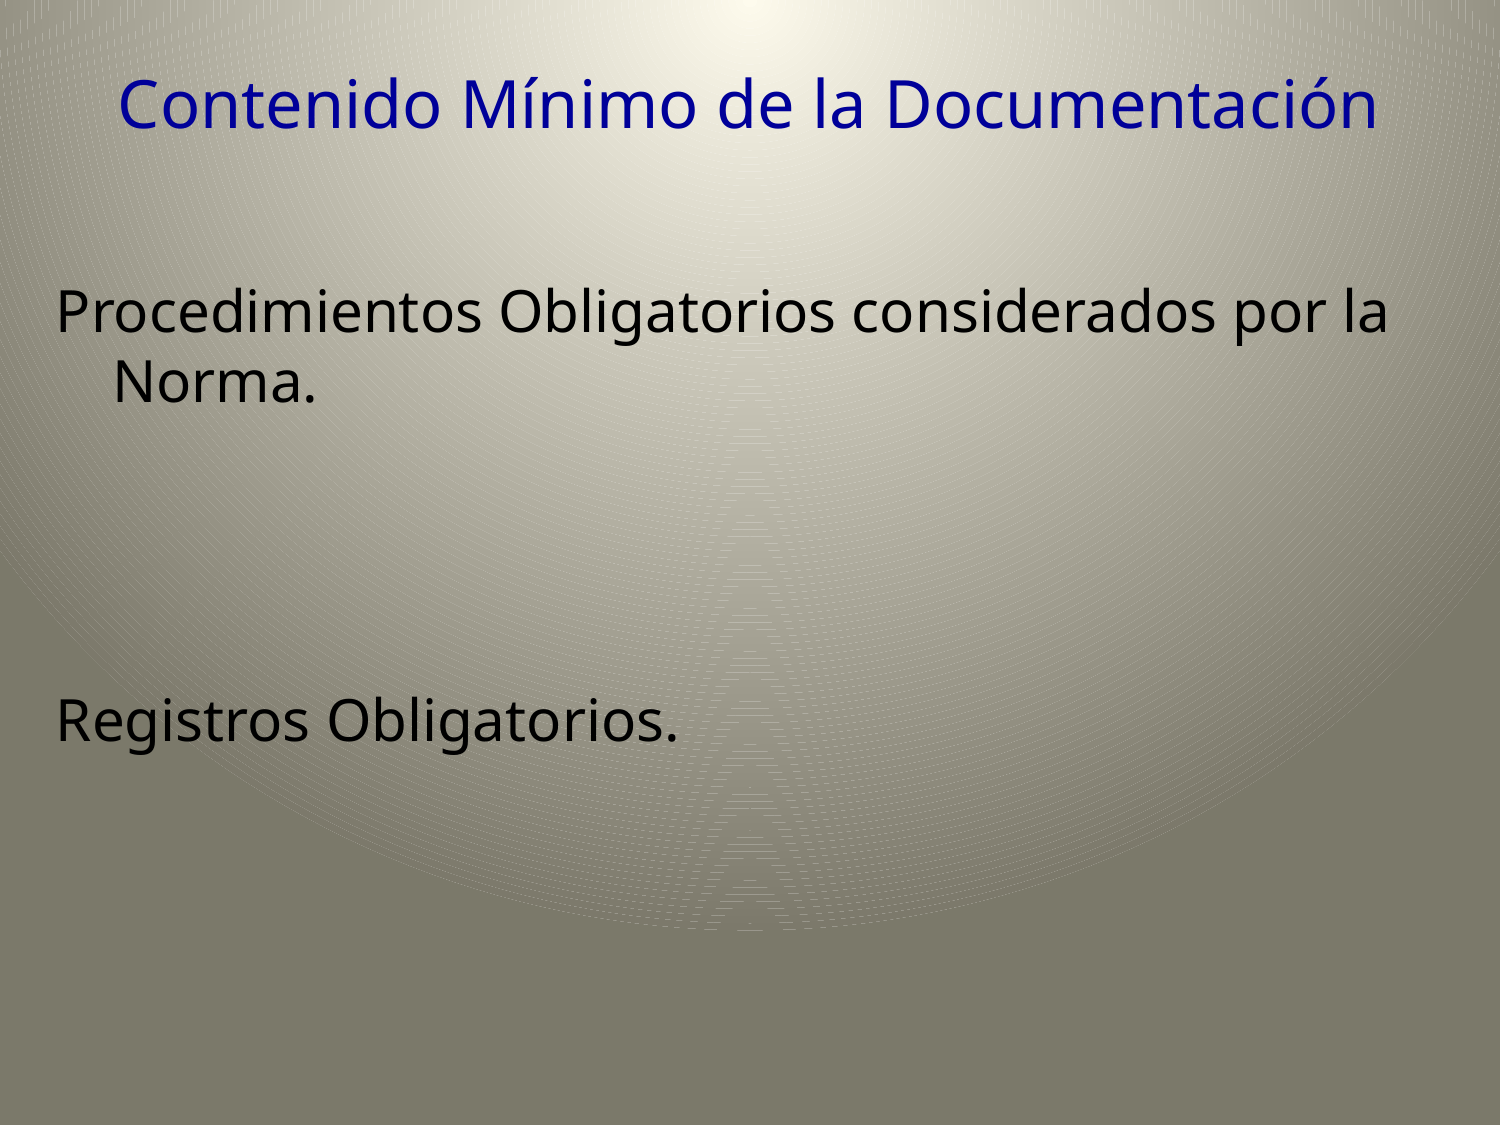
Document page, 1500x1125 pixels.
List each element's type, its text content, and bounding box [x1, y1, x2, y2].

title Contenido Mínimo de la Documentación [0, 30, 1500, 173]
text_box Procedimientos Obligatorios considerados por la Norma. Registros Obligatorios. [41, 267, 1436, 799]
